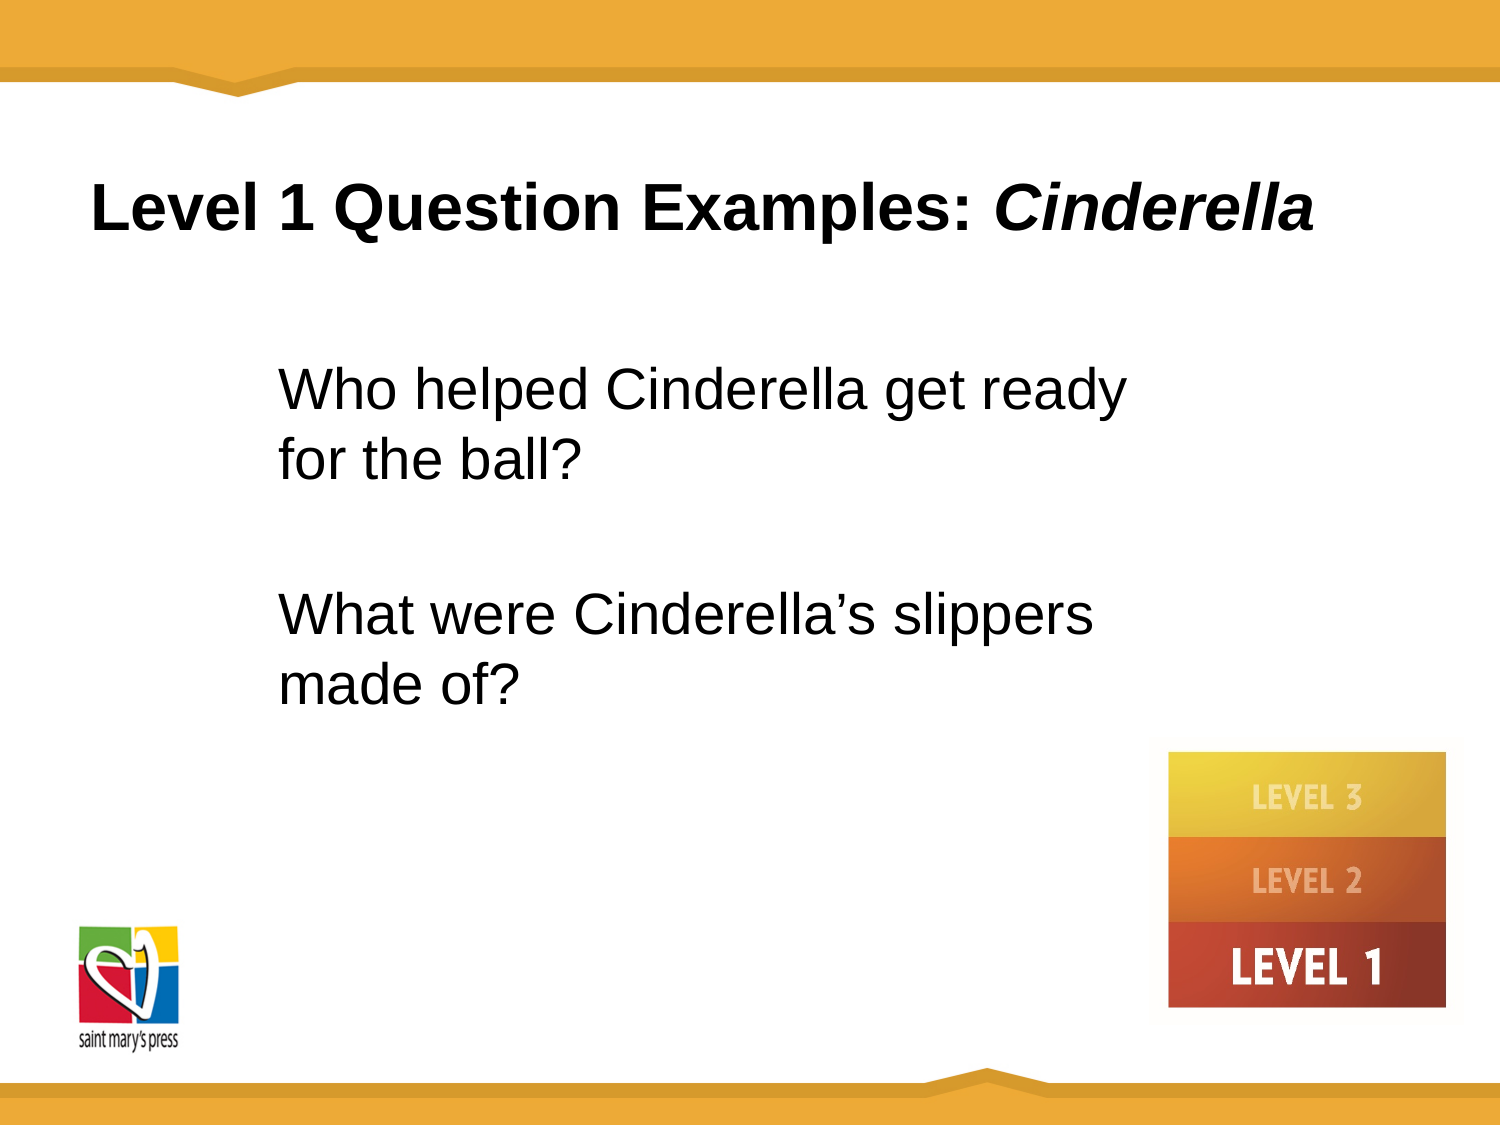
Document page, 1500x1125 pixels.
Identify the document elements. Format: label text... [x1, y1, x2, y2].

title Level 1 Question Examples: Cinderella [75, 152, 1363, 255]
picture [0, 0, 1500, 1125]
text_box What were Cinderella’s slippers made of? [263, 574, 1292, 788]
text_box Who helped Cinderella get ready for the ball? [263, 349, 1292, 563]
